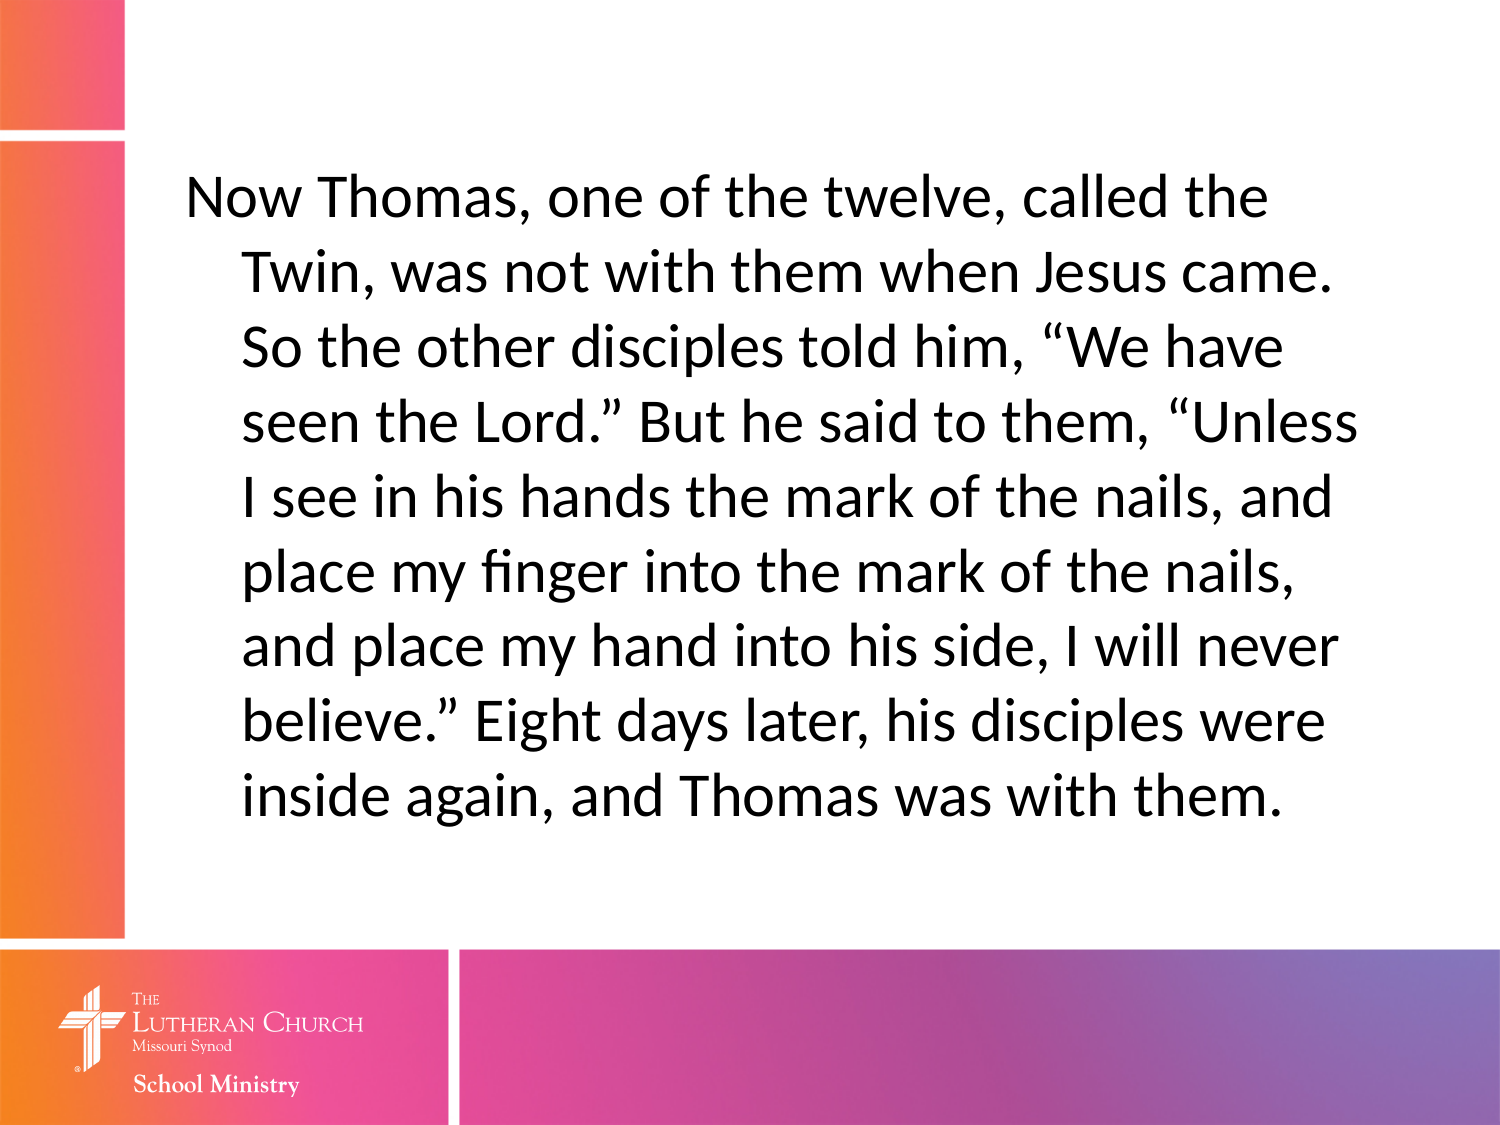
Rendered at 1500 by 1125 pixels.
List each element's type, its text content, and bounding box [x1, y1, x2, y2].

picture [0, 0, 1500, 1125]
list Now Thomas, one of the twelve, called the Twin, was not with them when Jesus came. So the other disciples told him, “We have seen the Lord.” But he said to them, “Unless I see in his hands the mark of the nails, and place my finger into the mark of the nails, and place my hand into his side, I will never believe.” Eight days later, his disciples were inside again, and Thomas was with them. [170, 59, 1397, 918]
